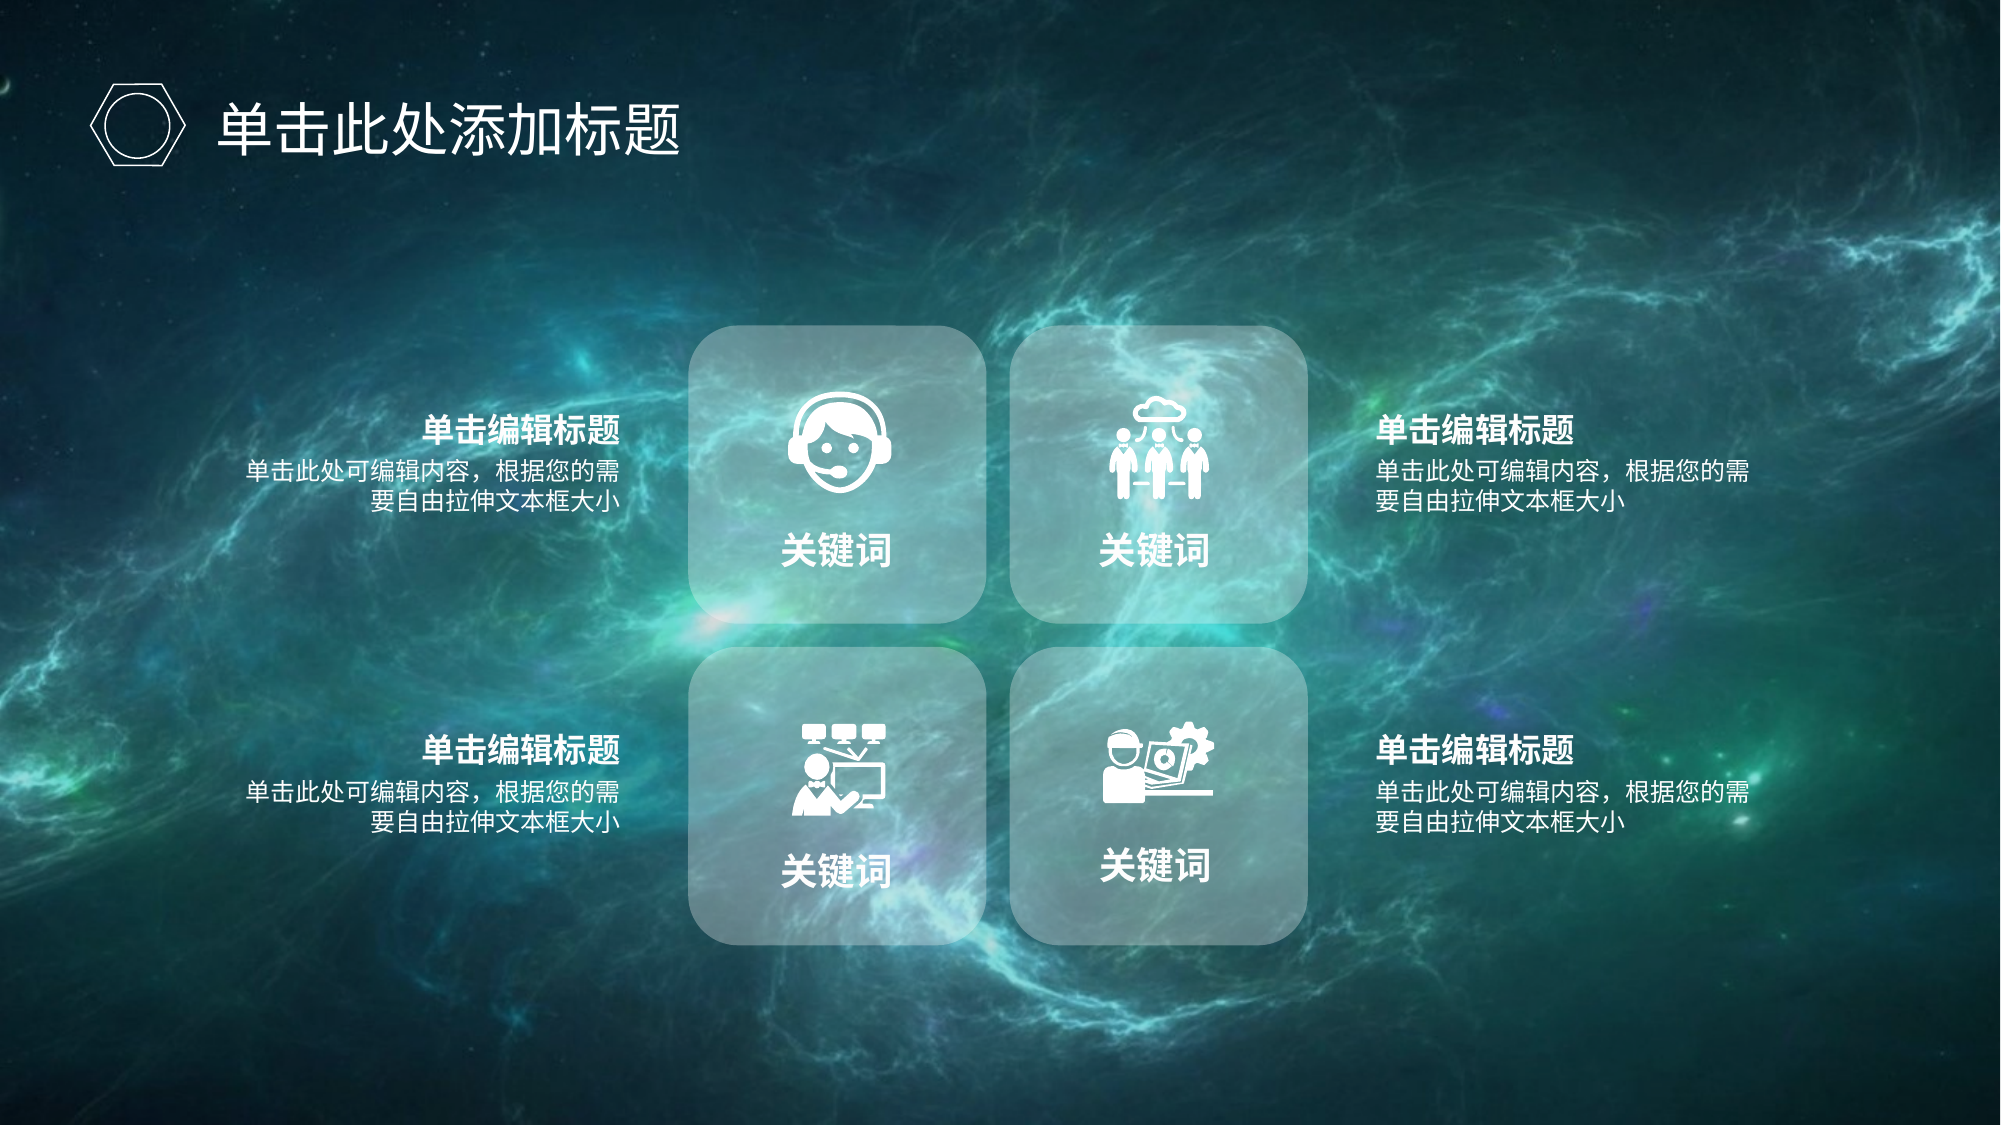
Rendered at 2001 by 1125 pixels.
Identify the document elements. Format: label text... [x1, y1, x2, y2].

text_box 单击编辑标题 [300, 408, 621, 449]
text_box 关键词 [736, 847, 937, 893]
text_box 单击此处可编辑内容，根据您的需要自由拉伸文本框大小 [237, 455, 621, 516]
text_box 关键词 [1054, 526, 1255, 572]
text_box [1008, 645, 1309, 947]
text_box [1109, 395, 1209, 500]
text_box 单击编辑标题 [300, 729, 621, 770]
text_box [792, 723, 886, 816]
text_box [1102, 721, 1215, 804]
text_box 单击此处添加标题 [186, 93, 719, 164]
text_box [0, 0, 2000, 1125]
text_box 关键词 [1055, 841, 1256, 887]
text_box 单击编辑标题 [1375, 729, 1696, 770]
text_box 单击编辑标题 [1375, 408, 1696, 449]
text_box 单击此处可编辑内容，根据您的需要自由拉伸文本框大小 [237, 776, 621, 837]
text_box [788, 391, 892, 494]
text_box 单击此处可编辑内容，根据您的需要自由拉伸文本框大小 [1375, 776, 1759, 837]
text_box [90, 84, 186, 166]
text_box [687, 645, 988, 947]
text_box 关键词 [736, 526, 937, 572]
text_box [687, 324, 988, 625]
text_box [1008, 324, 1309, 625]
text_box 单击此处可编辑内容，根据您的需要自由拉伸文本框大小 [1375, 455, 1759, 516]
